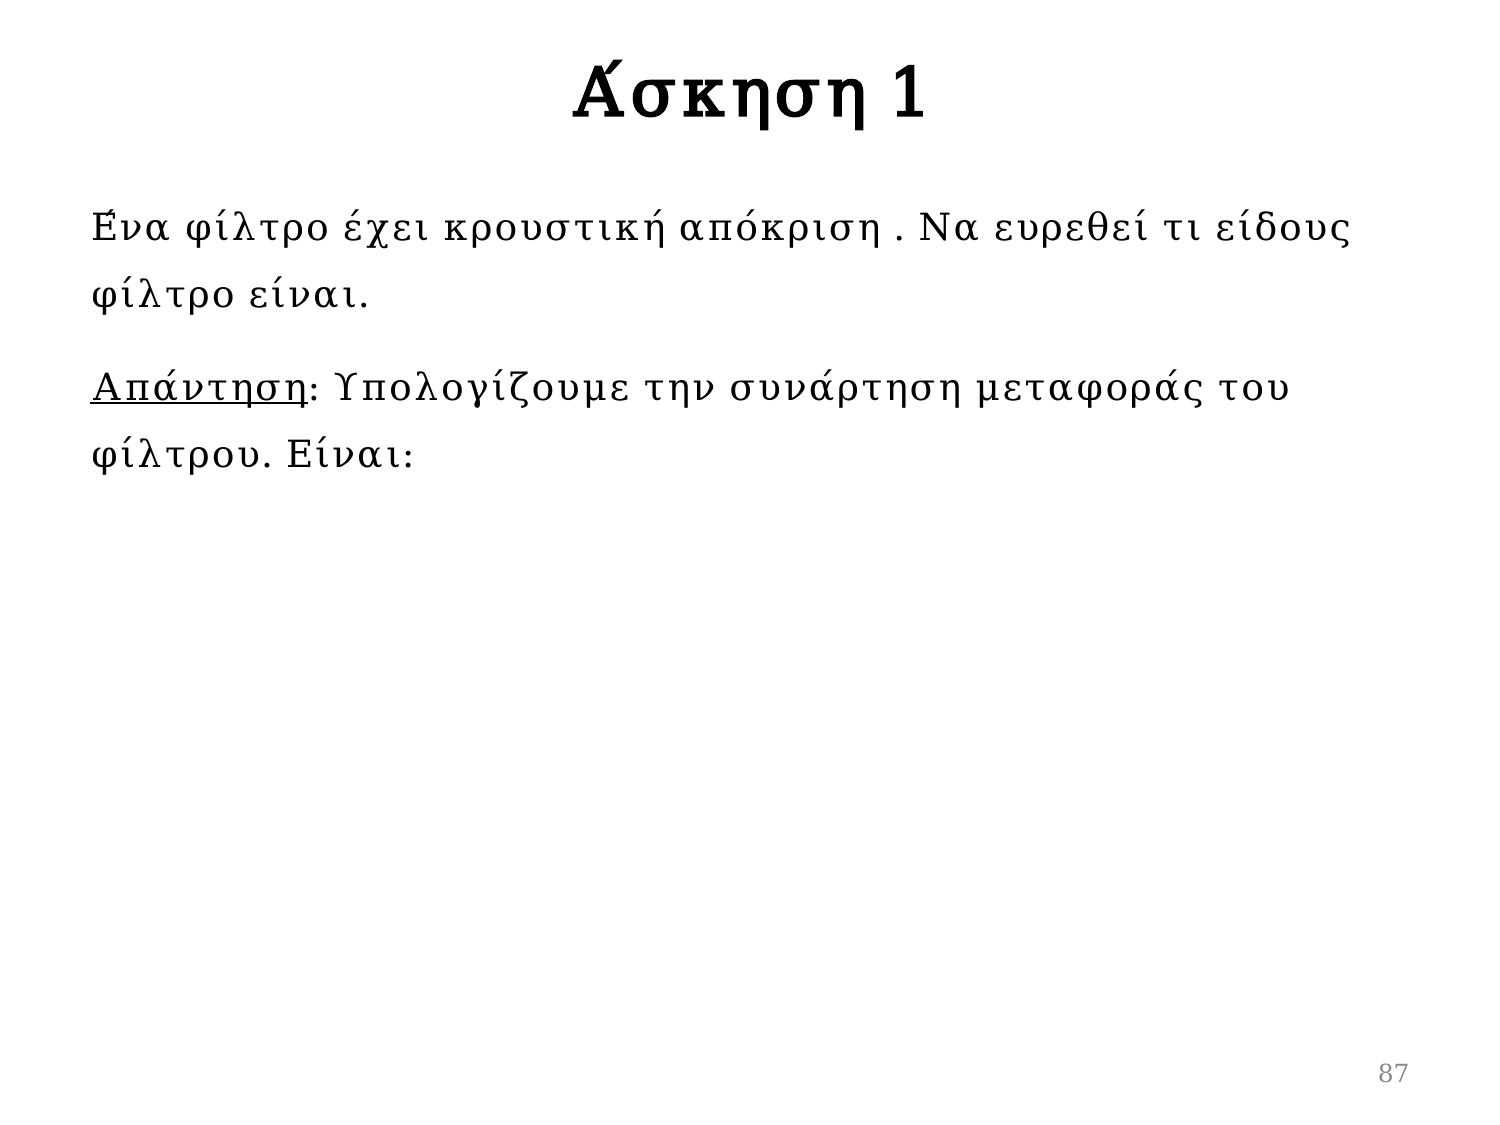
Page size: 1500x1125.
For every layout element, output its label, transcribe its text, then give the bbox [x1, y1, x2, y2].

slide_number 87 [1222, 1042, 1425, 1103]
title Άσκηση 1 [75, 19, 1425, 159]
